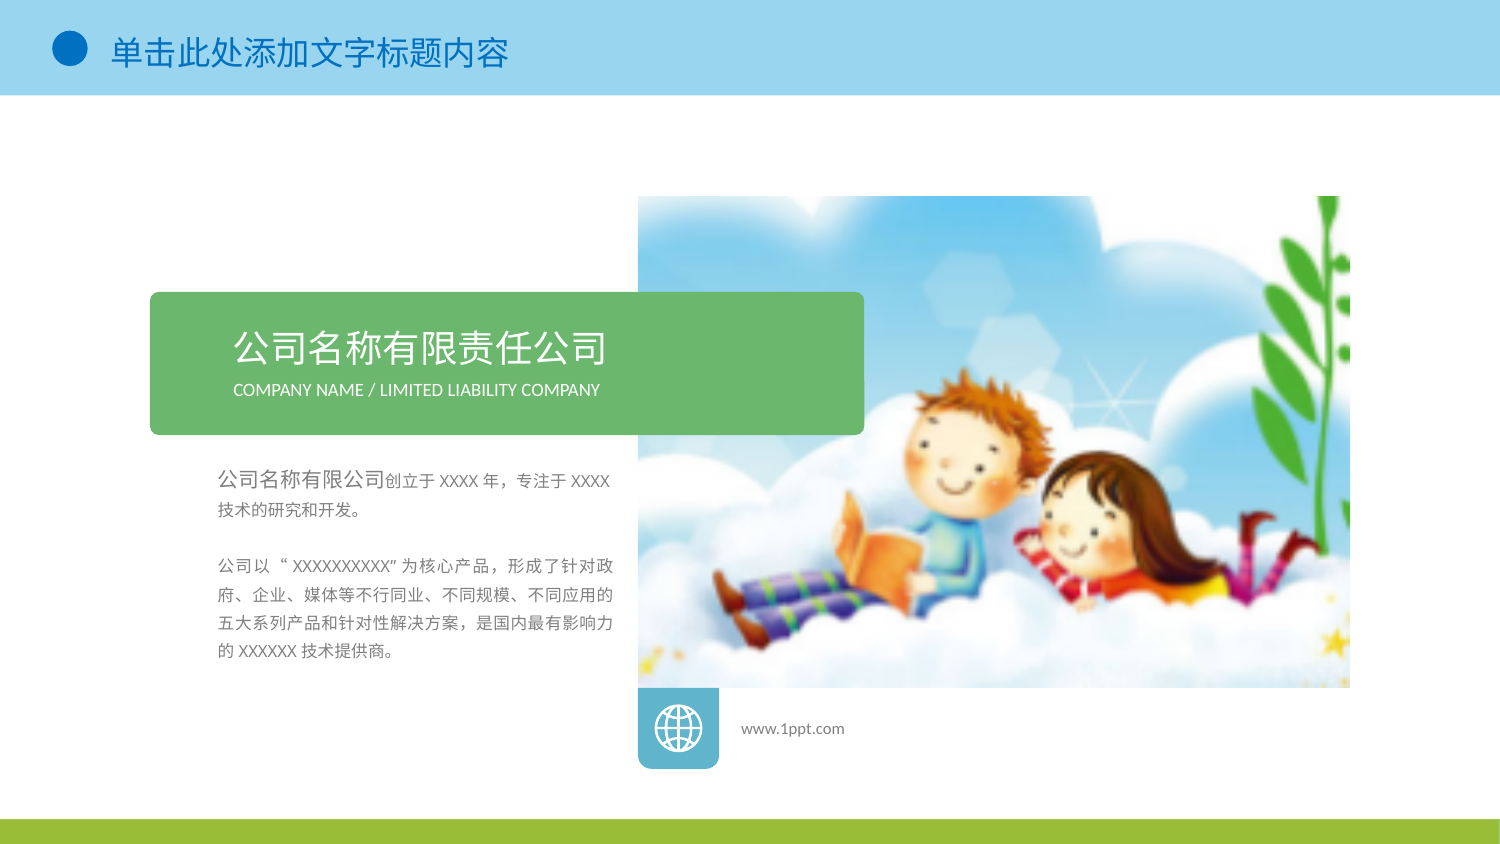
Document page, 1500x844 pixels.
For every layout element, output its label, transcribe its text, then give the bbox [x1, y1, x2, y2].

text_box [654, 704, 703, 753]
text_box www.1ppt.com [729, 712, 857, 744]
picture [0, 820, 1500, 844]
text_box 公司名称有限责任公司 [221, 318, 619, 376]
text_box [637, 687, 720, 769]
picture [0, 0, 1500, 95]
text_box [637, 196, 1351, 688]
text_box COMPANY NAME / LIMITED LIABILITY COMPANY [222, 372, 612, 407]
text_box 公司名称有限公司创立于XXXX年，专注于XXXX技术的研究和开发。 公司以“XXXXXXXXXX”为核心产品，形成了针对政府、企业、媒体等不行同业、不同规模、不同应用的五大系列产品和针对性解决方案，是国内最有影响力的XXXXXX技术提供商。 [206, 458, 625, 667]
text_box [149, 291, 865, 436]
